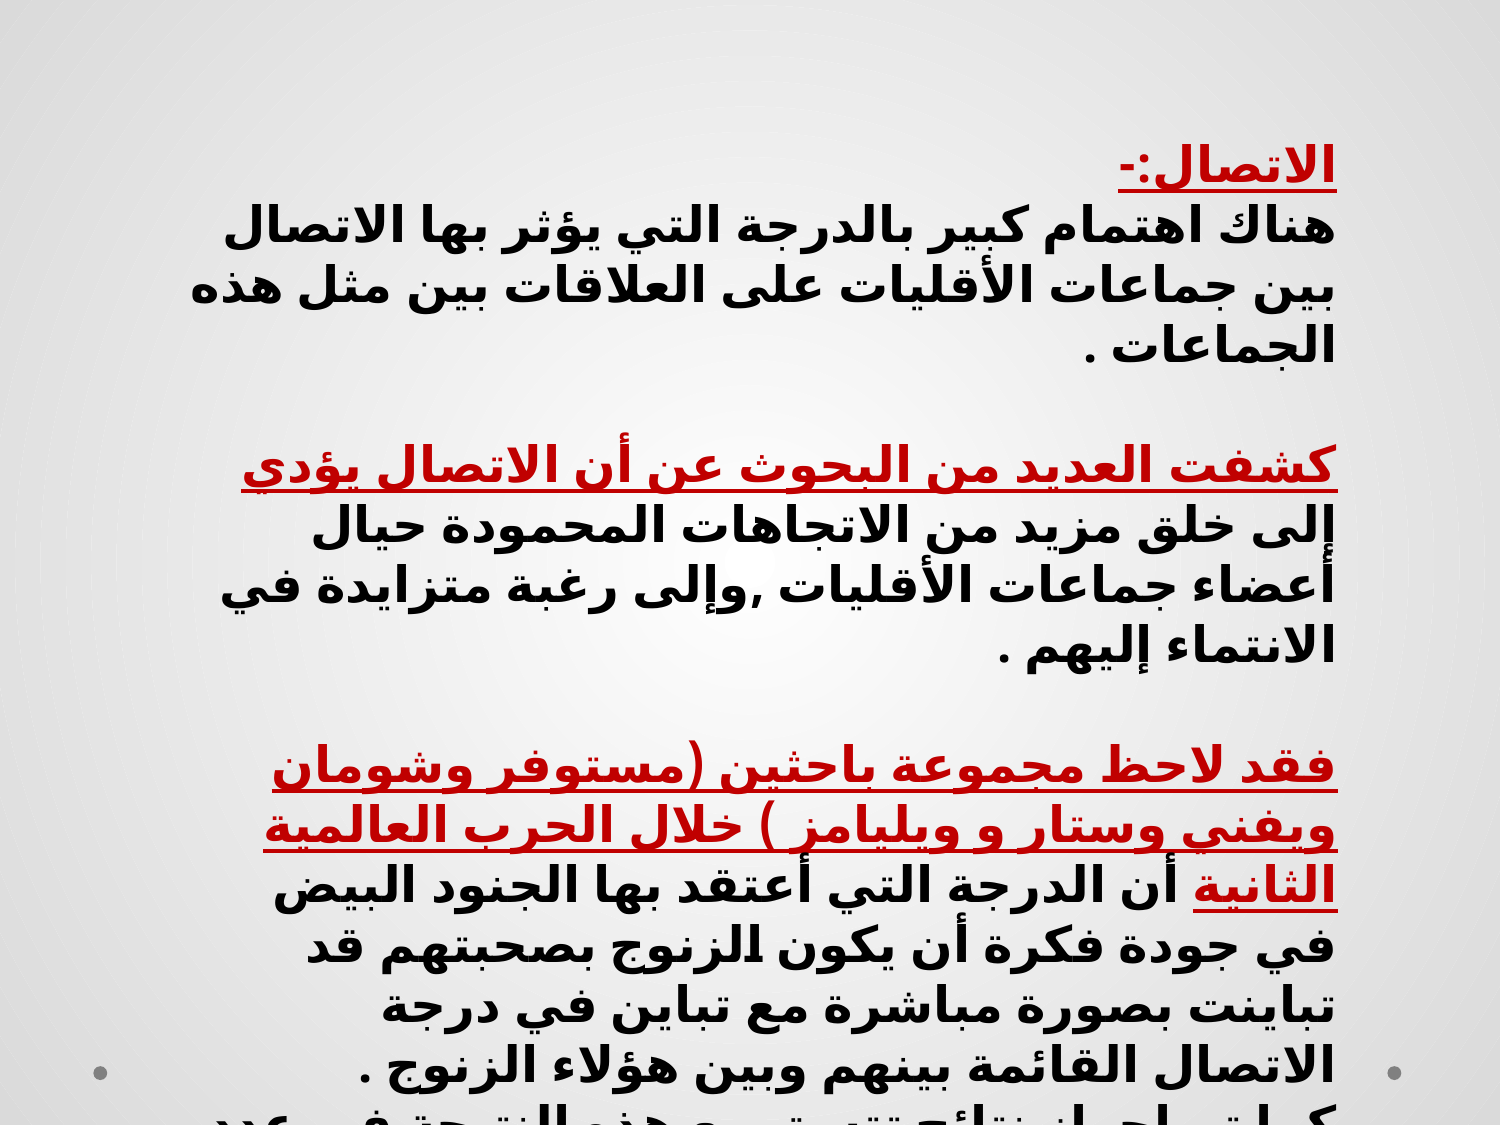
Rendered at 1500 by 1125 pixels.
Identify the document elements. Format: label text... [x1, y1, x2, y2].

text_box الاتصال:- هناك اهتمام كبير بالدرجة التي يؤثر بها الاتصال بين جماعات الأقليات على العلاقات بين مثل هذه الجماعات . كشفت العديد من البحوث عن أن الاتصال يؤدي إلى خلق مزيد من الاتجاهات المحمودة حيال أعضاء جماعات الأقليات ,وإلى رغبة متزايدة في الانتماء إليهم . فقد لاحظ مجموعة باحثين (مستوفر وشومان ويفني وستار و ويليامز ) خلال الحرب العالمية الثانية أن الدرجة التي أعتقد بها الجنود البيض في جودة فكرة أن يكون الزنوج بصحبتهم قد تباينت بصورة مباشرة مع تباين في درجة الاتصال القائمة بينهم وبين هؤلاء الزنوج . كما تم إحراز نتائج تتسق مع هذه النتيجة في عدد مختلف من المواقف [171, 125, 1353, 1125]
